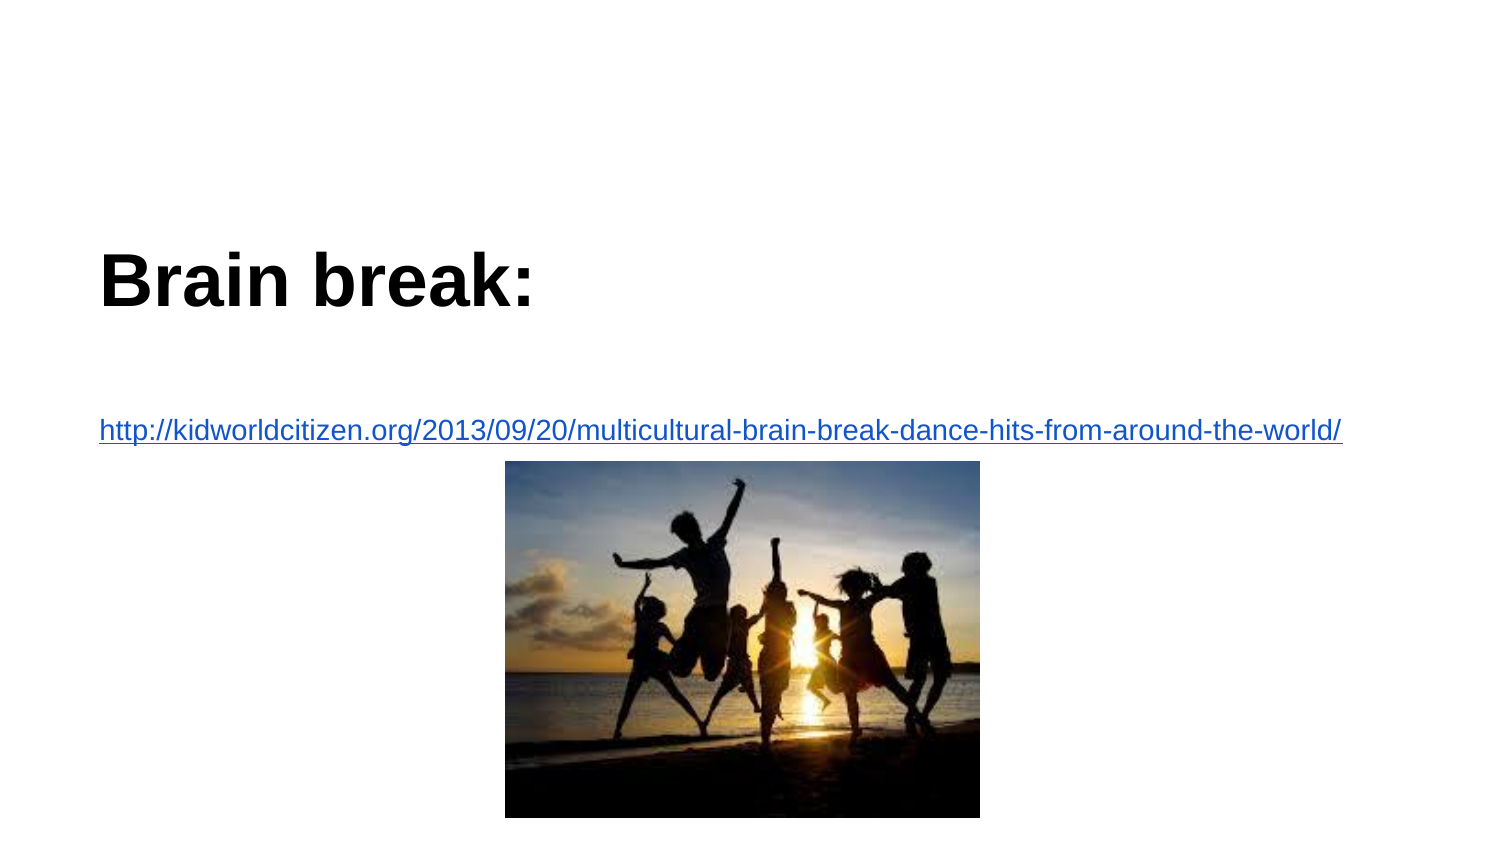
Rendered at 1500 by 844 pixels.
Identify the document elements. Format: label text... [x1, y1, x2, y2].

picture [505, 461, 981, 818]
title Brain break: http://kidworldcitizen.org/2013/09/20/multicultural-brain-break-dance-hits-from-around-the-world/ [84, 298, 1435, 462]
